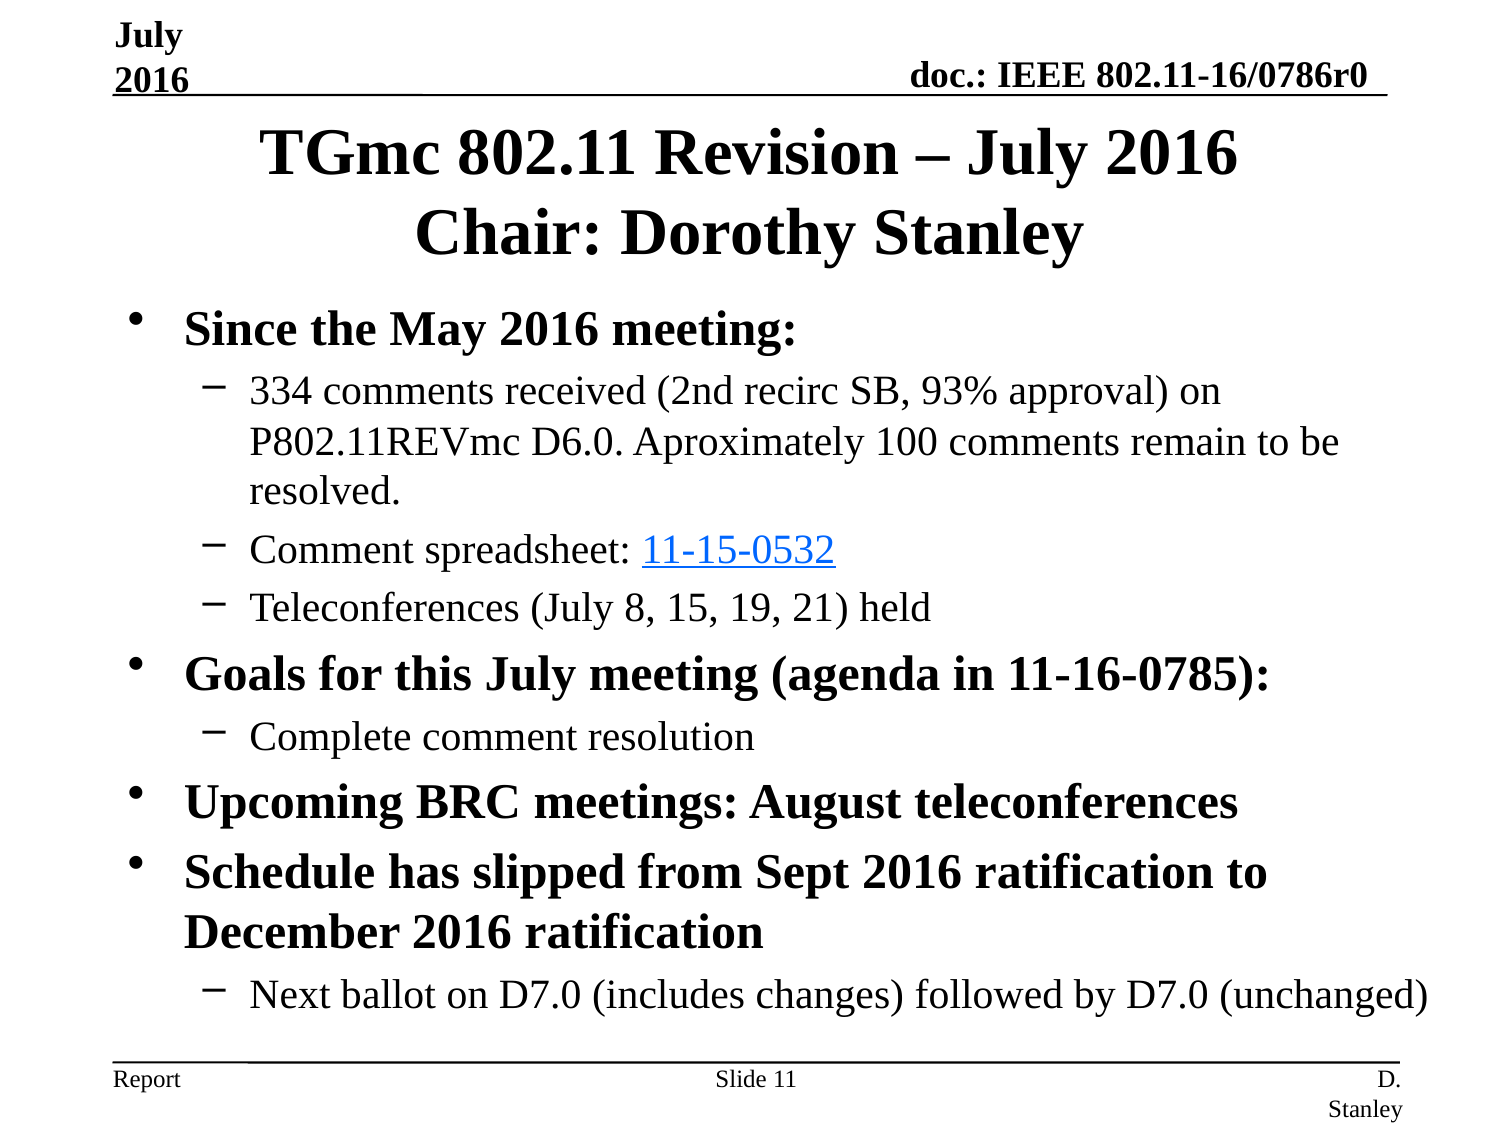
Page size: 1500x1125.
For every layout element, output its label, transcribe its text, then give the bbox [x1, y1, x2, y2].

list Since the May 2016 meeting: 334 comments received (2nd recirc SB, 93% approval) on P802.11REVmc D6.0. Aproximately 100 comments remain to be resolved. Comment spreadsheet: 11-15-0532 Teleconferences (July 8, 15, 19, 21) held Goals for this July meeting (agenda in 11-16-0785): Complete comment resolution Upcoming BRC meetings: August teleconferences Schedule has slipped from Sept 2016 ratification to December 2016 ratification Next ballot on D7.0 (includes changes) followed by D7.0 (unchanged) [112, 287, 1475, 1075]
slide_number Slide 11 [712, 1062, 800, 1093]
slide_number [114, 54, 257, 100]
title TGmc 802.11 Revision – July 2016 Chair: Dorothy Stanley [112, 99, 1388, 275]
footer D. Stanley, HP Enterprise [1325, 1062, 1402, 1093]
